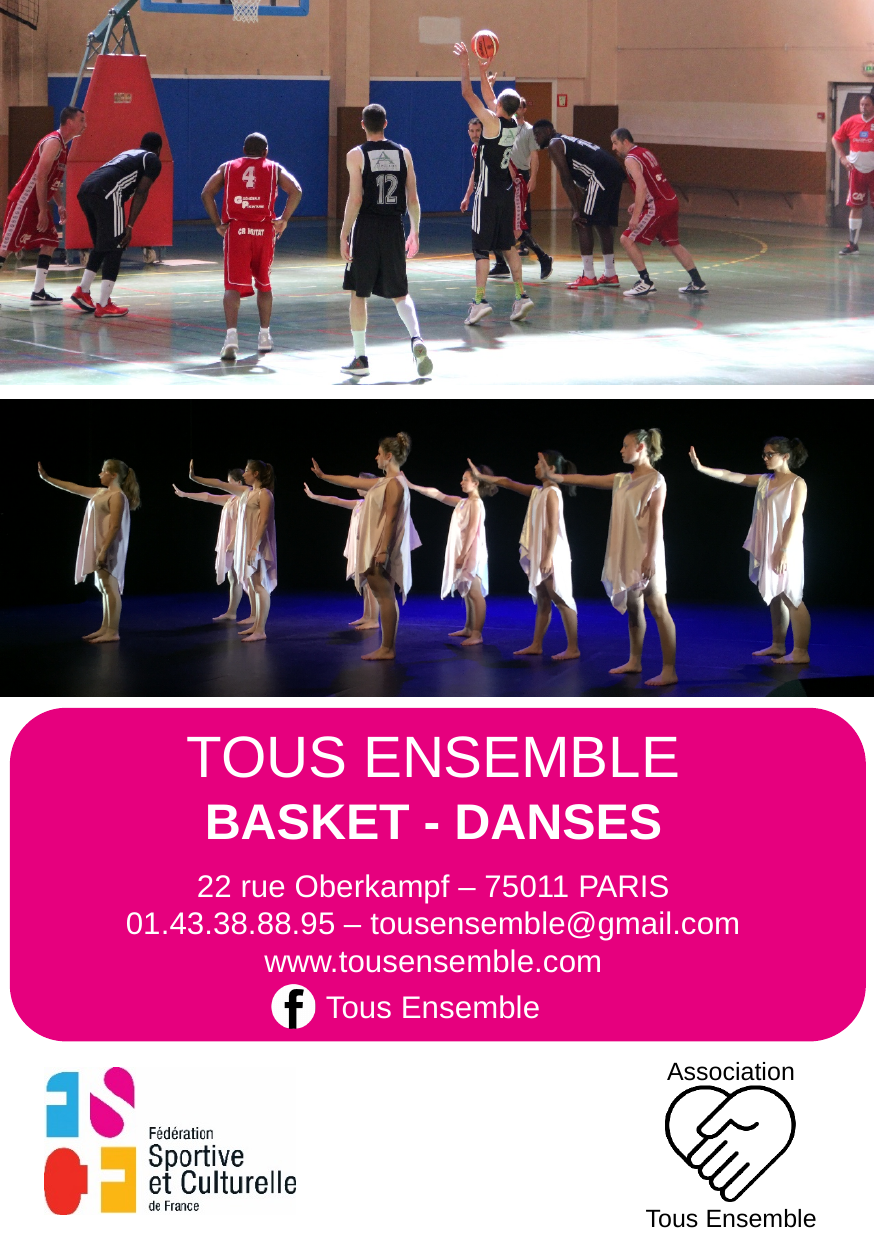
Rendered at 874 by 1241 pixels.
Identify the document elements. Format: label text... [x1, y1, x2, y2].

text_box Association [649, 1048, 814, 1072]
text_box Tous Ensemble [0, 980, 874, 1033]
picture [0, 0, 874, 386]
text_box TOUS ENSEMBLE BASKET - DANSES [0, 712, 871, 857]
text_box 22 rue Oberkampf – 75011 PARIS 01.43.38.88.95 – tousensemble@gmail.com www.tousensemble.com [0, 858, 871, 980]
text_box Tous Ensemble [619, 1194, 844, 1240]
picture [646, 1072, 814, 1215]
picture [0, 399, 874, 698]
picture [271, 984, 319, 1029]
picture [44, 1067, 296, 1215]
